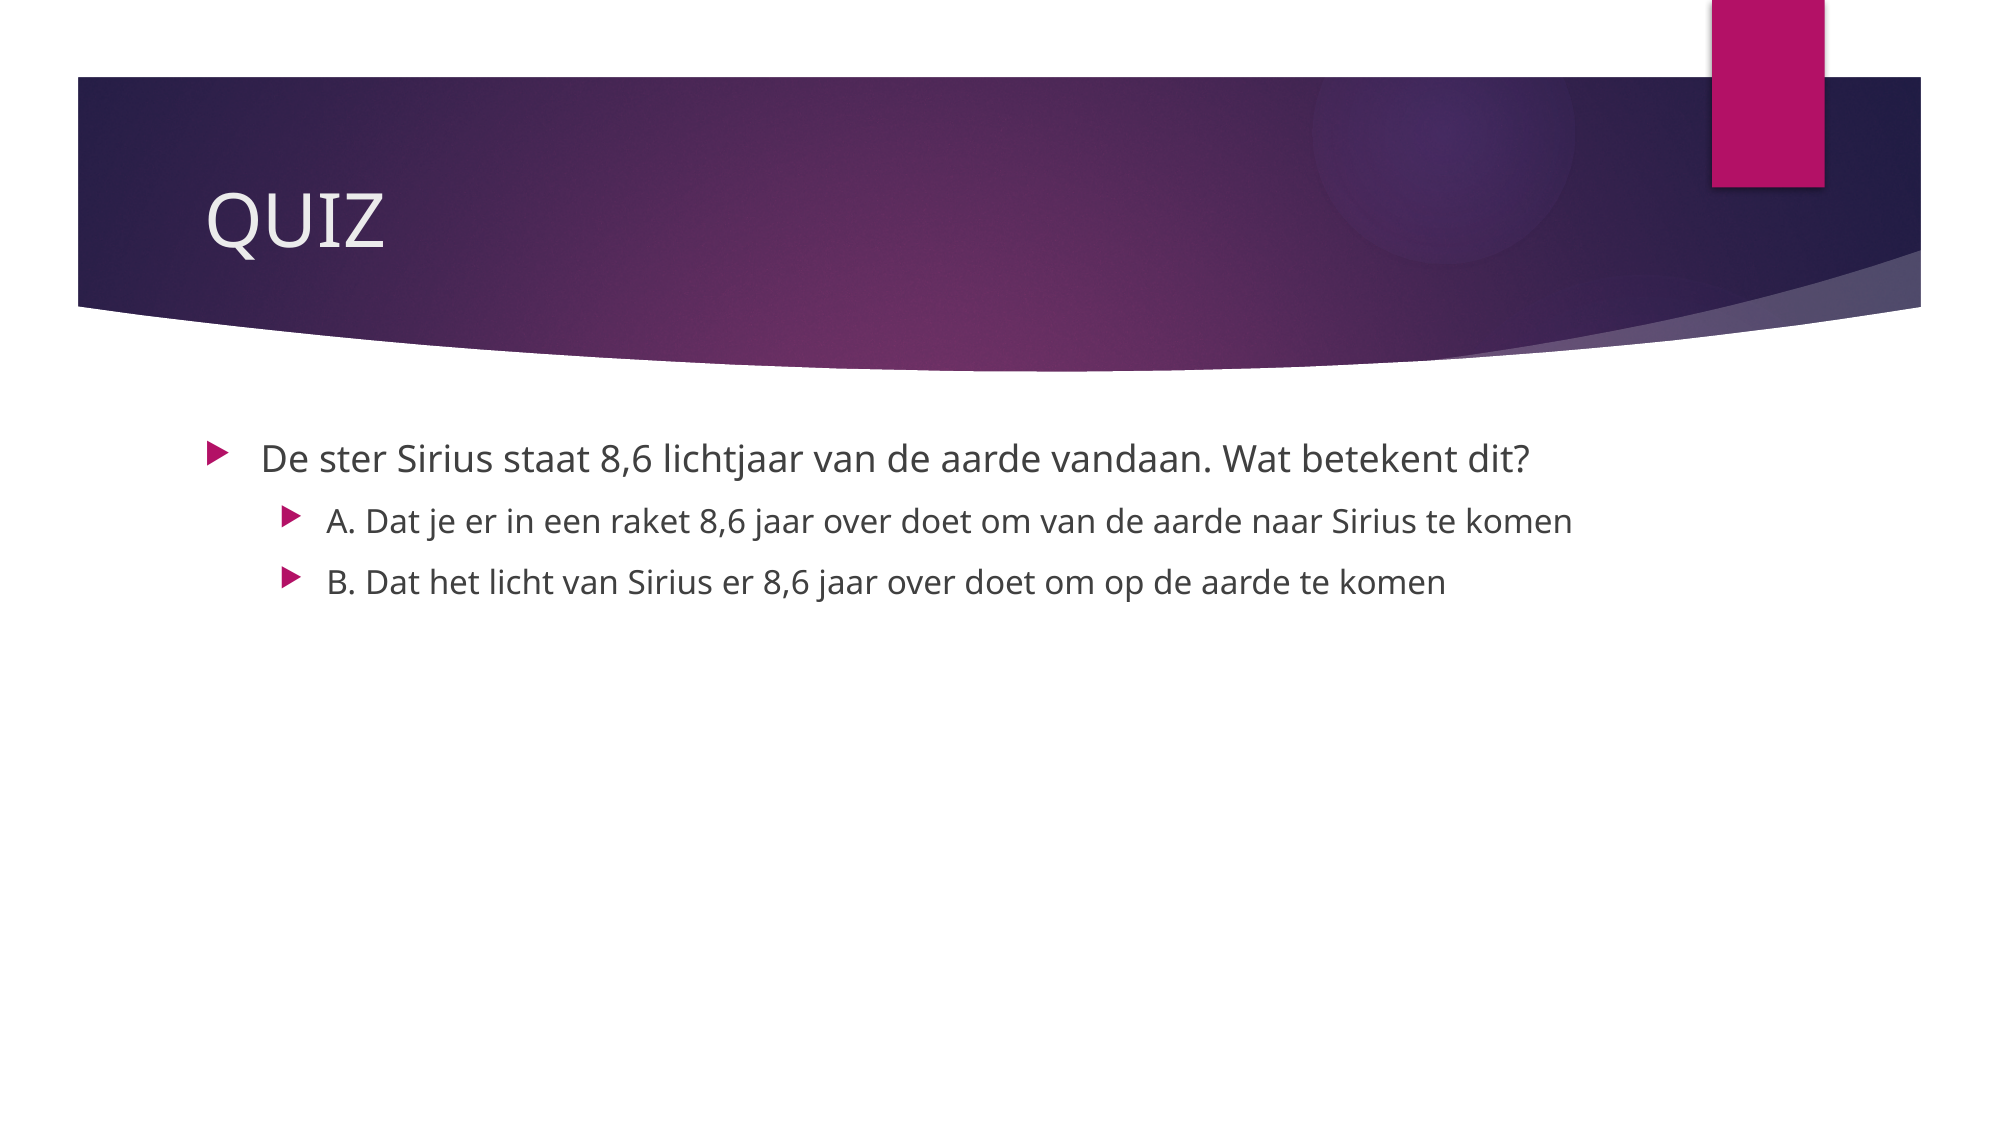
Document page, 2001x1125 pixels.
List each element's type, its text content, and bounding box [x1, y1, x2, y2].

title QUIZ [189, 159, 1627, 276]
list De ster Sirius staat 8,6 lichtjaar van de aarde vandaan. Wat betekent dit? A. Dat je er in een raket 8,6 jaar over doet om van de aarde naar Sirius te komen B. Dat het licht van Sirius er 8,6 jaar over doet om op de aarde te komen [189, 427, 1683, 988]
